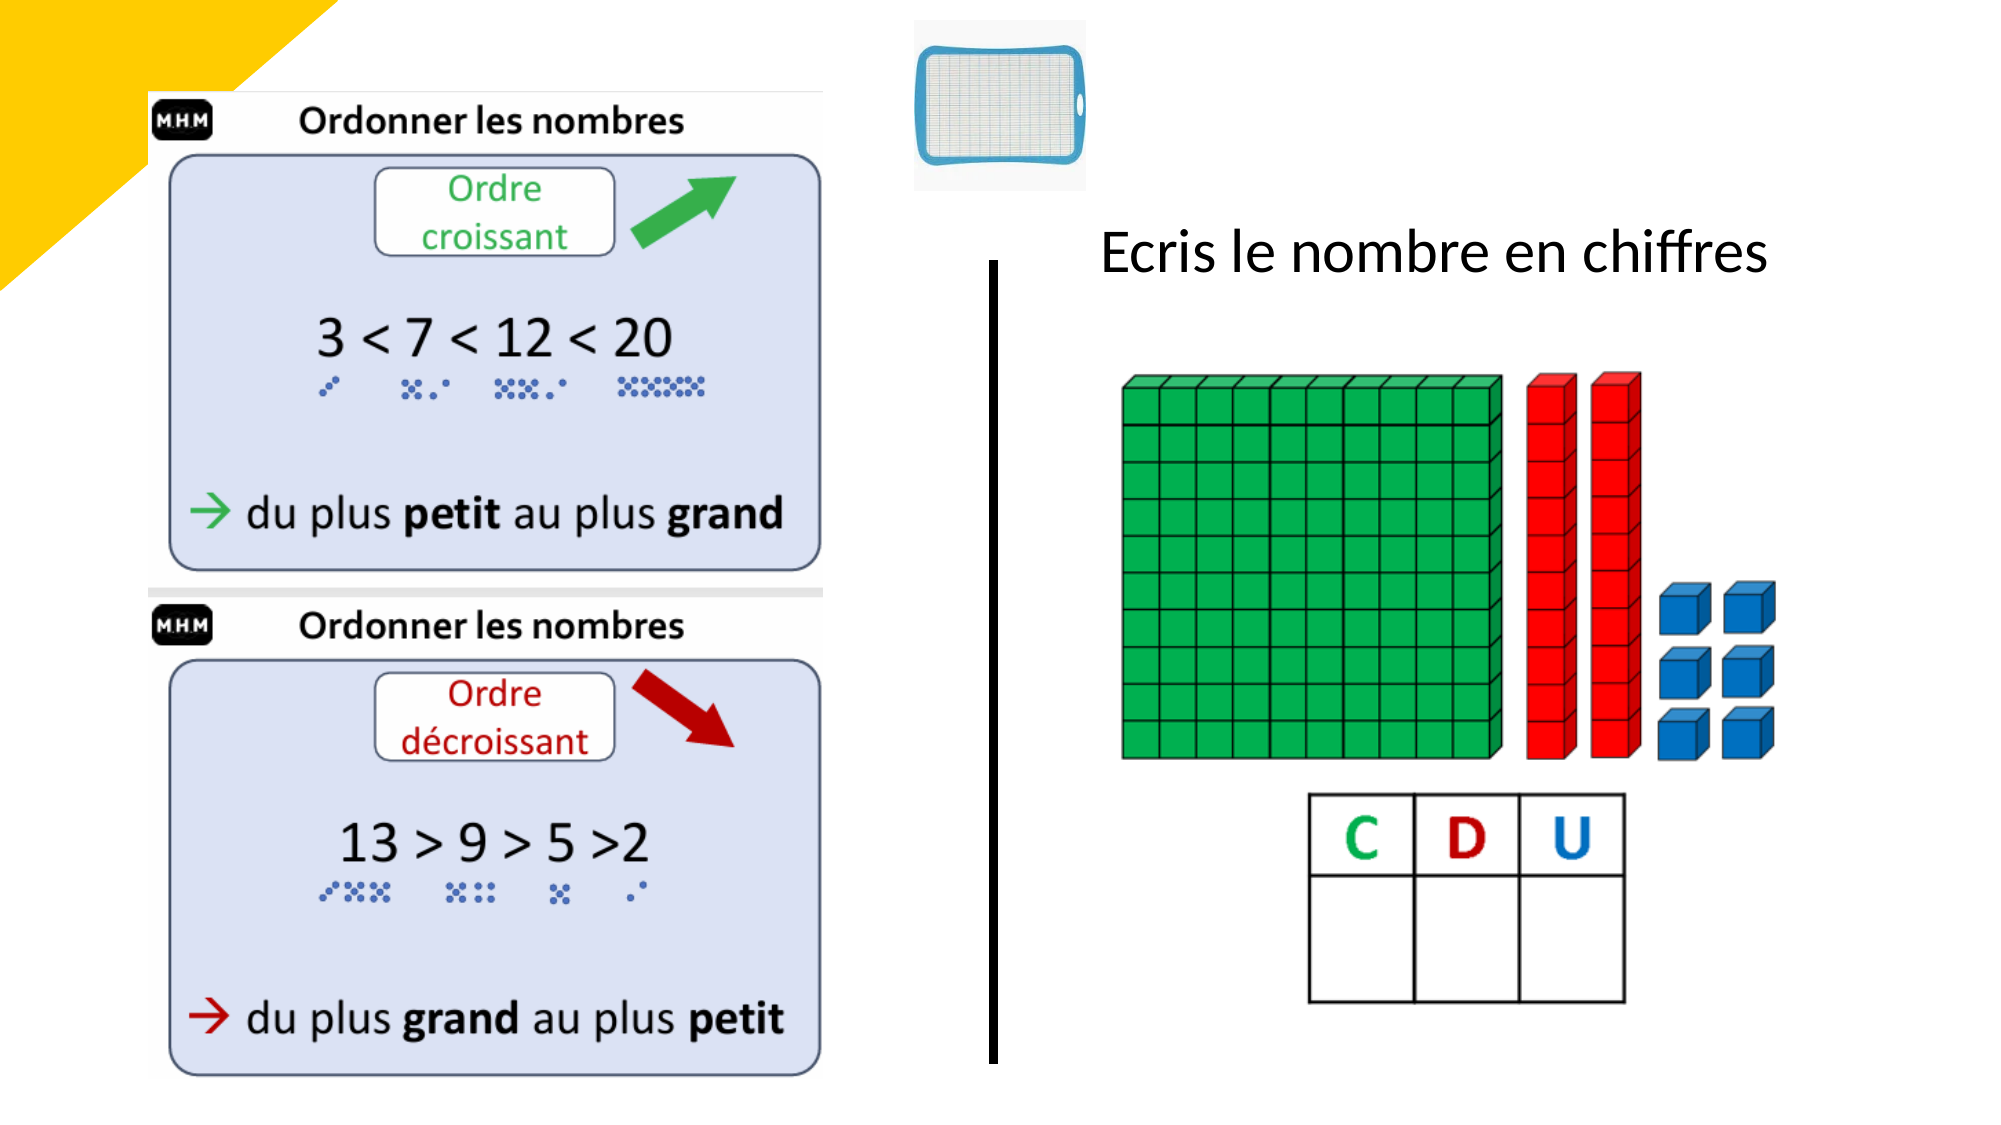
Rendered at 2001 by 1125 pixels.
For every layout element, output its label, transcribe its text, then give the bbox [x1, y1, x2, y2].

picture [1108, 352, 1782, 1017]
text_box Ecris le nombre en chiffres [1085, 203, 1944, 293]
picture [148, 91, 823, 1079]
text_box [0, 0, 337, 290]
picture [914, 20, 1086, 191]
